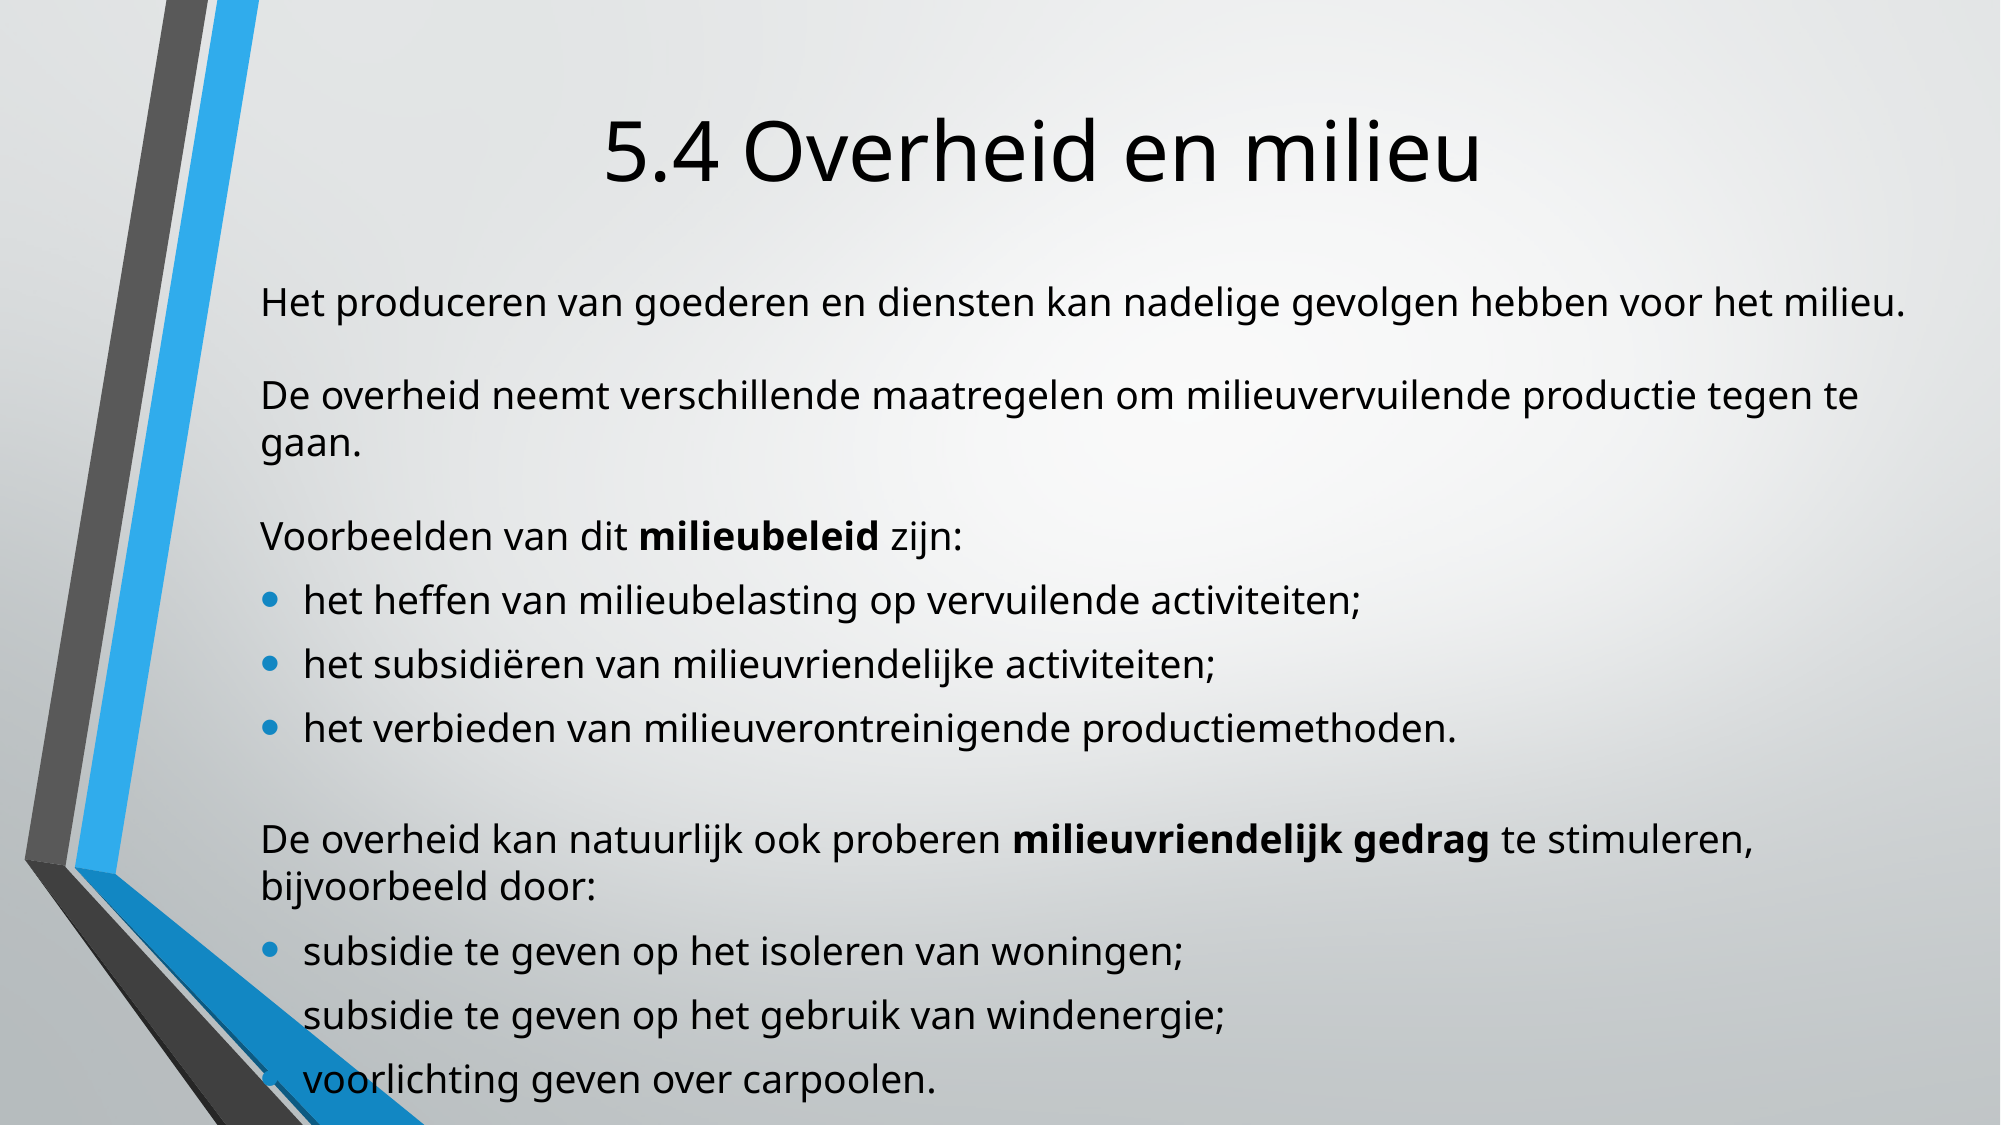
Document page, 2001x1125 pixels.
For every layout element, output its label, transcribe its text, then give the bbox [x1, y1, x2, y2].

title 5.4 Overheid en milieu [221, 38, 1866, 259]
list Het produceren van goederen en diensten kan nadelige gevolgen hebben voor het milieu. De overheid neemt verschillende maatregelen om milieuvervuilende productie tegen te gaan. Voorbeelden van dit milieubeleid zijn: het heffen van milieubelasting op vervuilende activiteiten; het subsidiëren van milieuvriendelijke activiteiten; het verbieden van milieuverontreinigende productiemethoden. De overheid kan natuurlijk ook proberen milieuvriendelijk gedrag te stimuleren, bijvoorbeeld door: subsidie te geven op het isoleren van woningen; subsidie te geven op het gebruik van windenergie; voorlichting geven over carpoolen. [245, 269, 1952, 1125]
